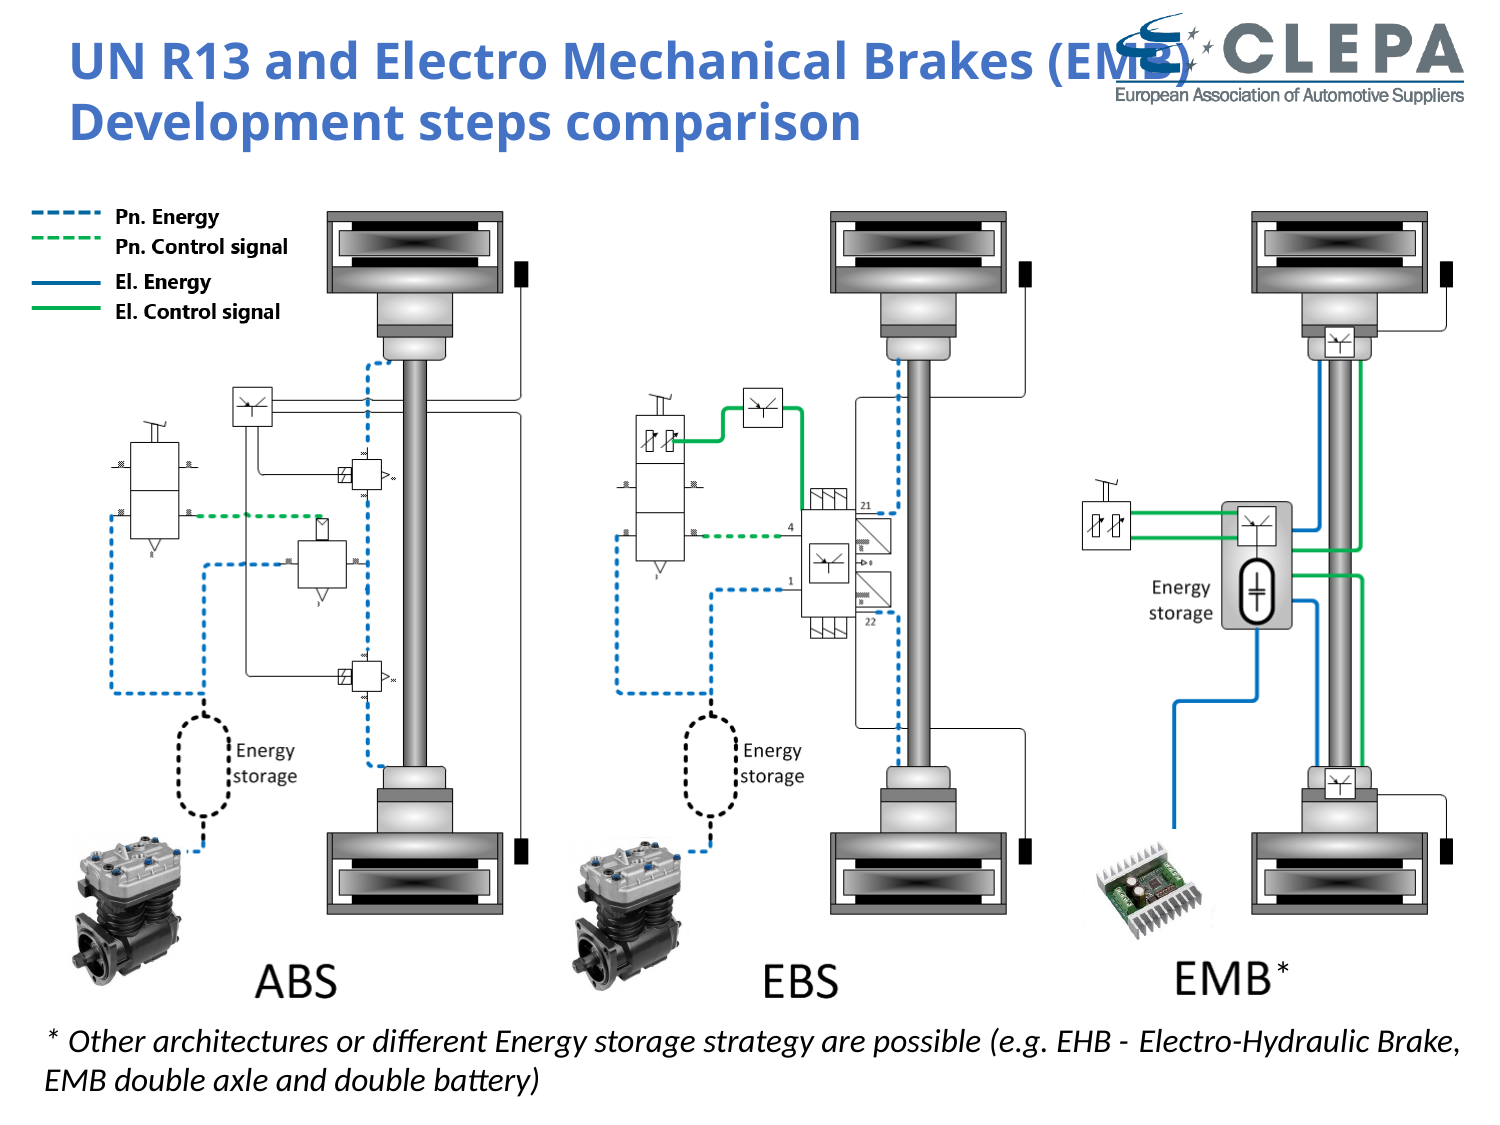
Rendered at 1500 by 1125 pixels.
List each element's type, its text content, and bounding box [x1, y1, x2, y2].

picture [17, 177, 1459, 1005]
text_box UN R13 and Electro Mechanical Brakes (EMB) Development steps comparison [53, 19, 1211, 161]
text_box * Other architectures or different Energy storage strategy are possible (e.g. EHB - Electro-Hydraulic Brake, EMB double axle and double battery) [29, 1011, 1483, 1106]
picture [1116, 13, 1464, 105]
